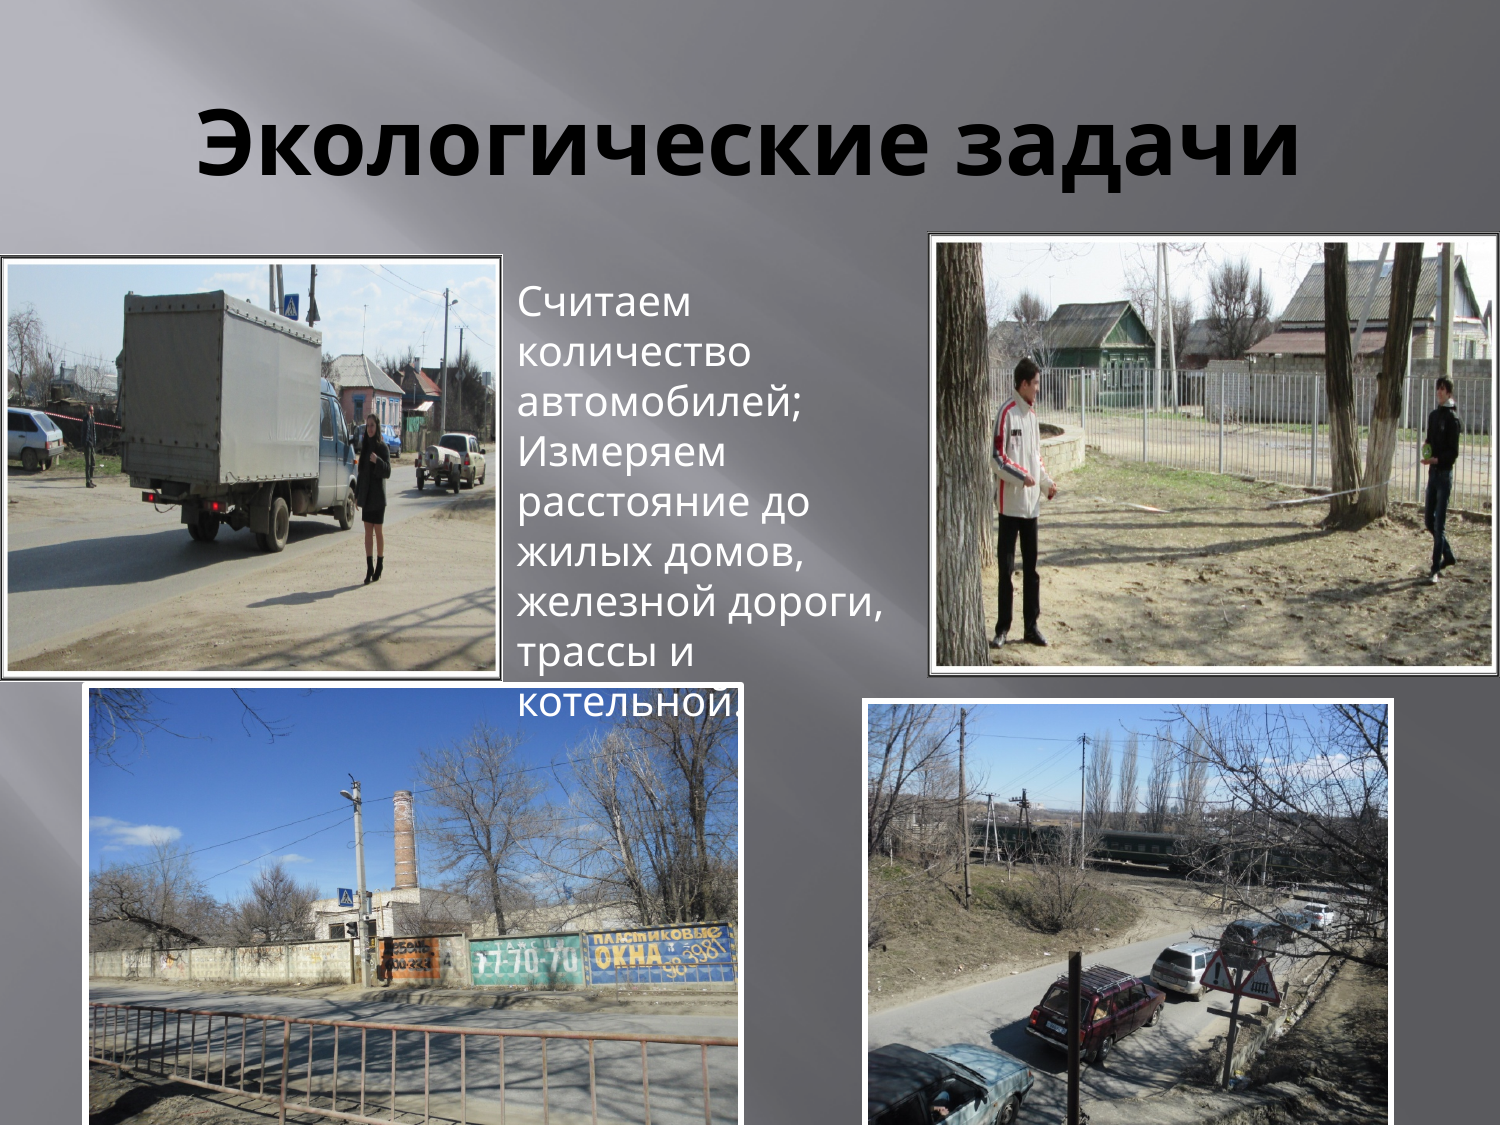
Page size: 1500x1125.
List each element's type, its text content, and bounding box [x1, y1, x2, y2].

picture [867, 703, 1389, 1125]
text_box Считаем количество автомобилей; Измеряем расстояние до жилых домов, железной дороги, трассы и котельной. [524, 267, 928, 733]
picture [88, 687, 739, 1125]
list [0, 255, 503, 681]
title Экологические задачи [75, 45, 1425, 233]
picture [926, 231, 1500, 678]
